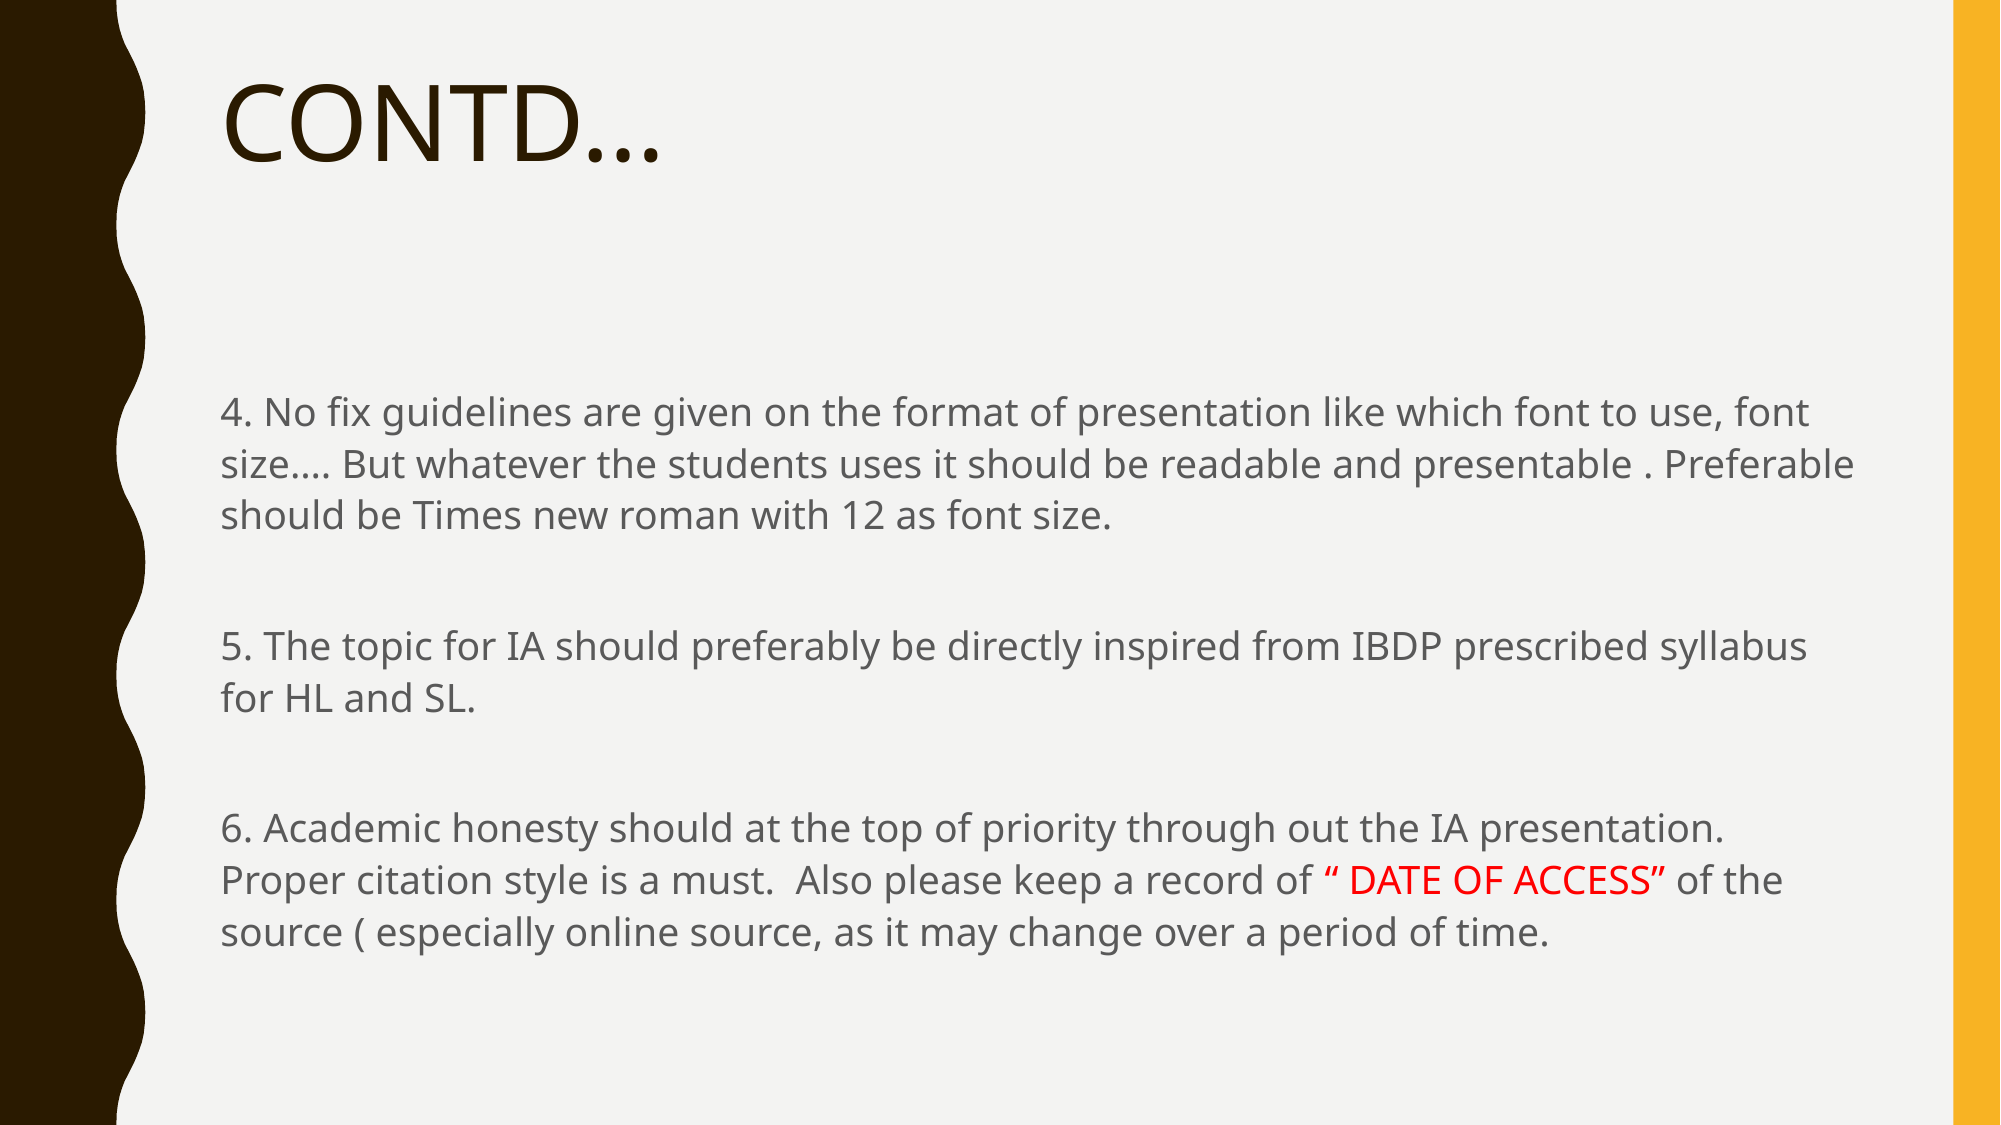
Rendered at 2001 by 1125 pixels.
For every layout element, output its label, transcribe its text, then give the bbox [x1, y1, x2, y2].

title CONTD… [205, 62, 1875, 308]
list 4. No fix guidelines are given on the format of presentation like which font to use, font size…. But whatever the students uses it should be readable and presentable . Preferable should be Times new roman with 12 as font size. 5. The topic for IA should preferably be directly inspired from IBDP prescribed syllabus for HL and SL. 6. Academic honesty should at the top of priority through out the IA presentation. Proper citation style is a must. Also please keep a record of “ DATE OF ACCESS” of the source ( especially online source, as it may change over a period of time. [205, 375, 1875, 965]
